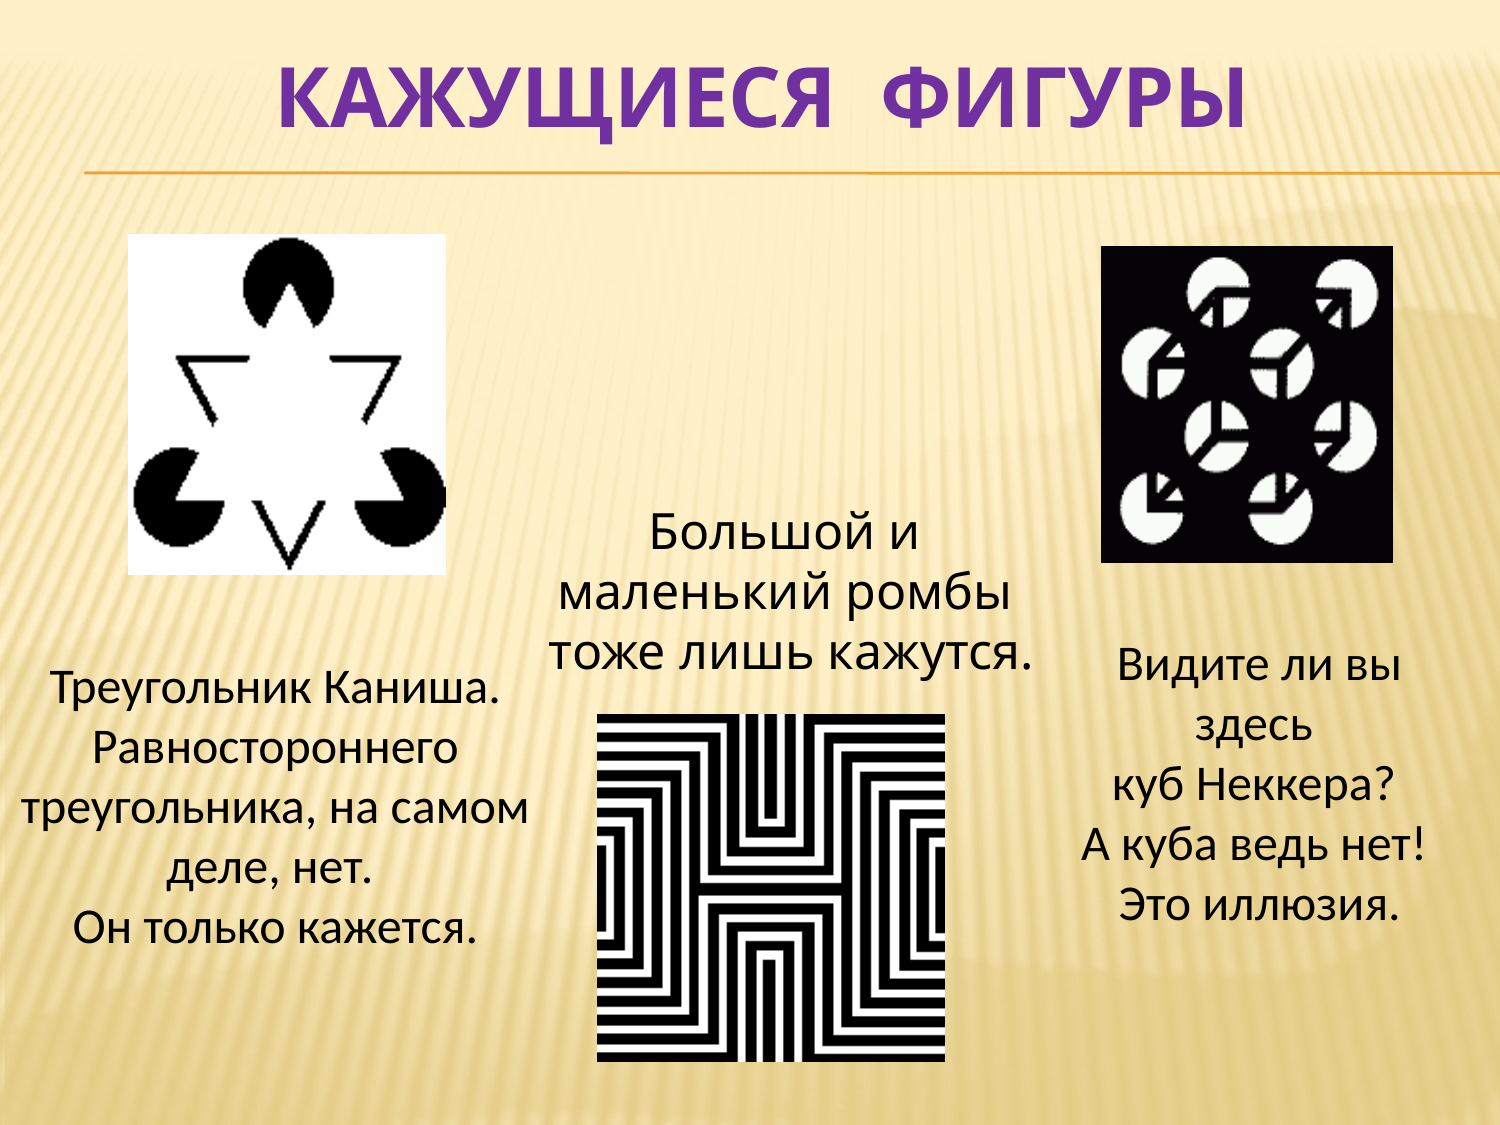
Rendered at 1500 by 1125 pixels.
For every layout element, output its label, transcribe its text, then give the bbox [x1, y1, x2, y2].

text_box Видите ли вы здесь куб Неккера? А куба ведь нет! Это иллюзия. [1042, 622, 1477, 983]
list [128, 234, 446, 575]
picture [597, 714, 945, 1062]
picture [1101, 245, 1394, 563]
title Кажущиеся фигуры [50, 75, 1475, 213]
text_box Большой и маленький ромбы тоже лишь кажутся. [515, 492, 1055, 732]
text_box Треугольник Каниша. Равностороннего треугольника, на самом деле, нет. Он только кажется. [0, 646, 551, 961]
